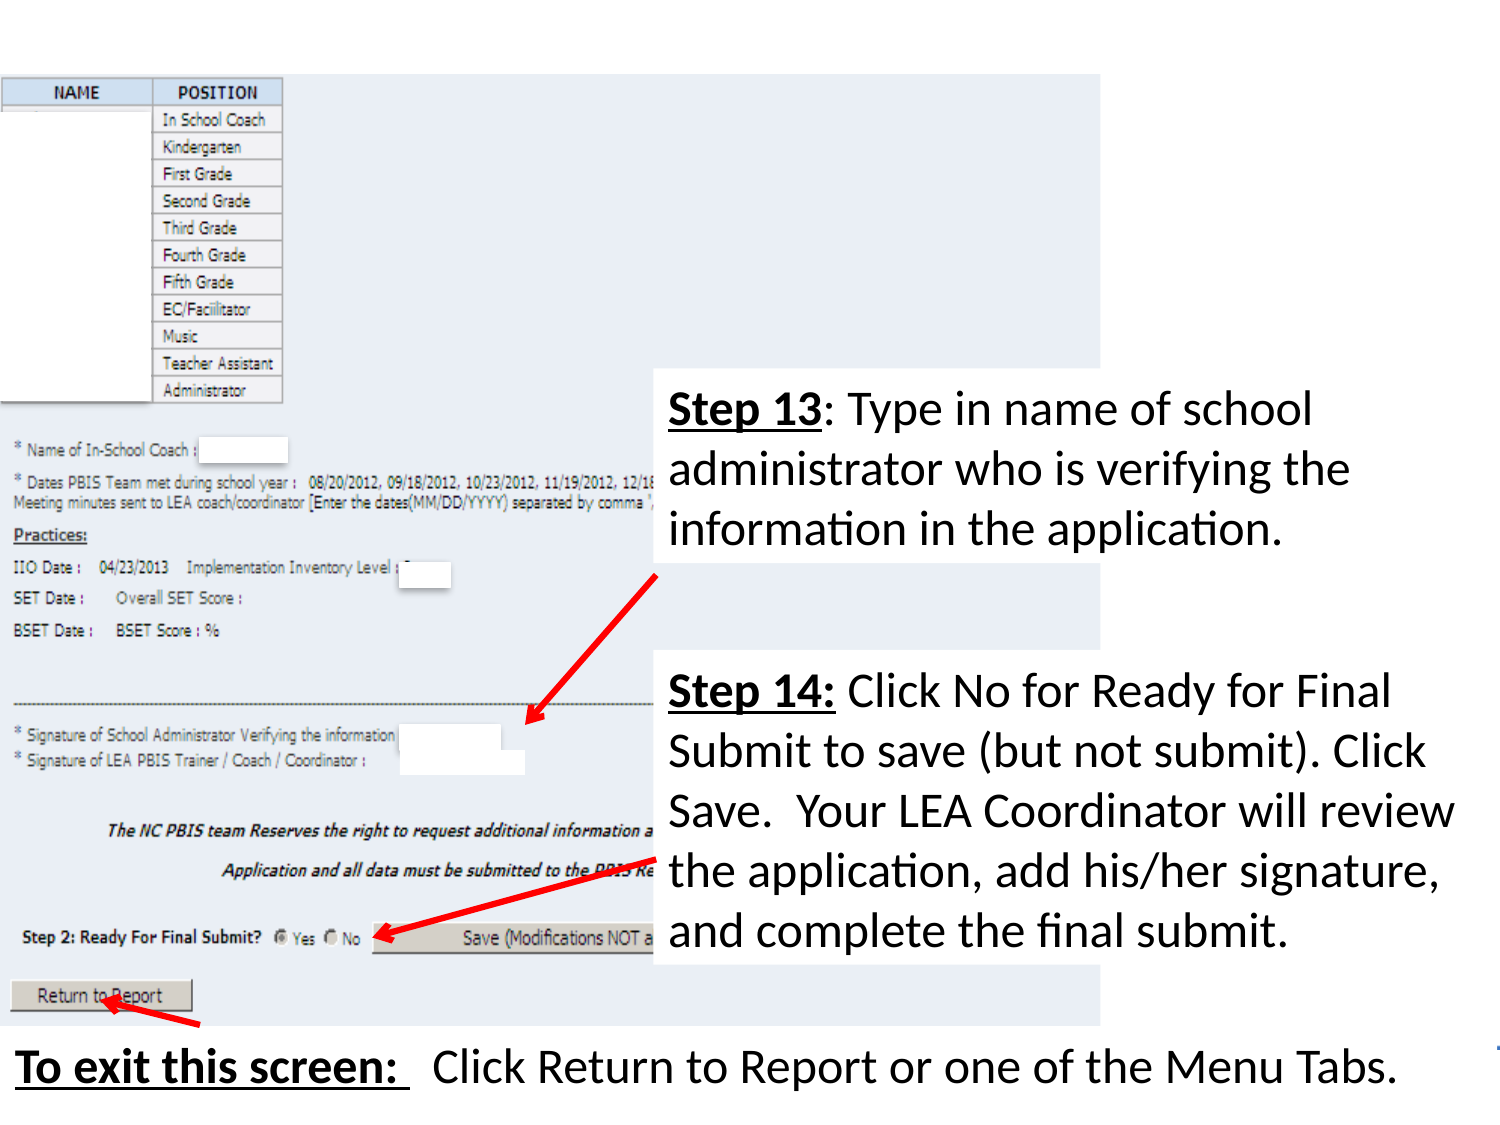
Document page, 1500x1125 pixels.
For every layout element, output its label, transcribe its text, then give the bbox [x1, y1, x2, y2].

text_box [524, 574, 657, 726]
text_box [99, 999, 201, 1026]
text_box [371, 859, 657, 938]
picture [0, 74, 1500, 1051]
text_box To exit this screen: Click Return to Report or one of the Menu Tabs. [0, 1058, 1498, 1101]
